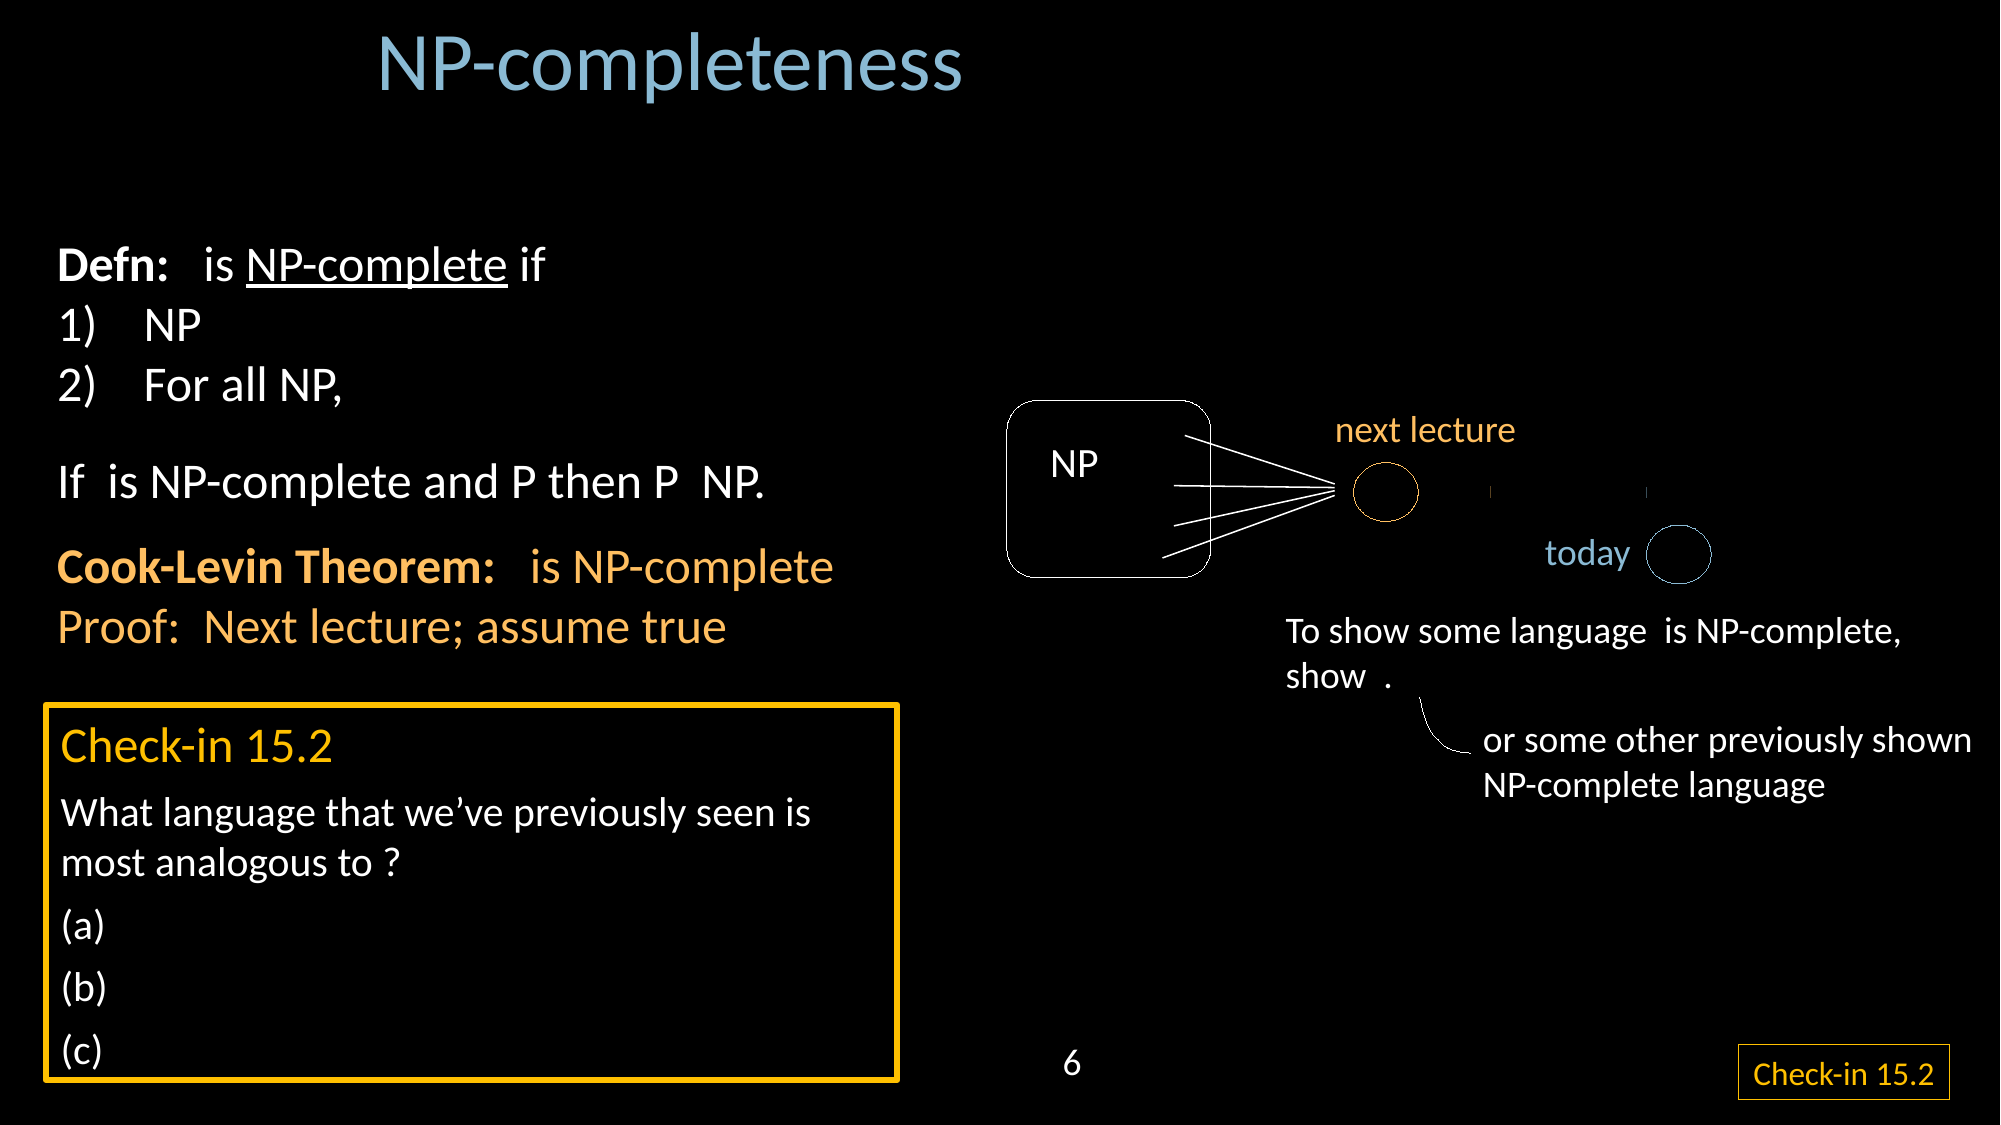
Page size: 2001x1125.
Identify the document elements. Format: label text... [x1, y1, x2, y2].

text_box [1006, 400, 1879, 578]
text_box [1318, 397, 1533, 522]
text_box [1419, 697, 2000, 814]
text_box NP-completeness [118, 0, 1223, 115]
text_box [1640, 523, 1921, 584]
text_box Check-in 15.2 [1738, 1044, 1950, 1100]
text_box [45, 704, 1542, 1091]
